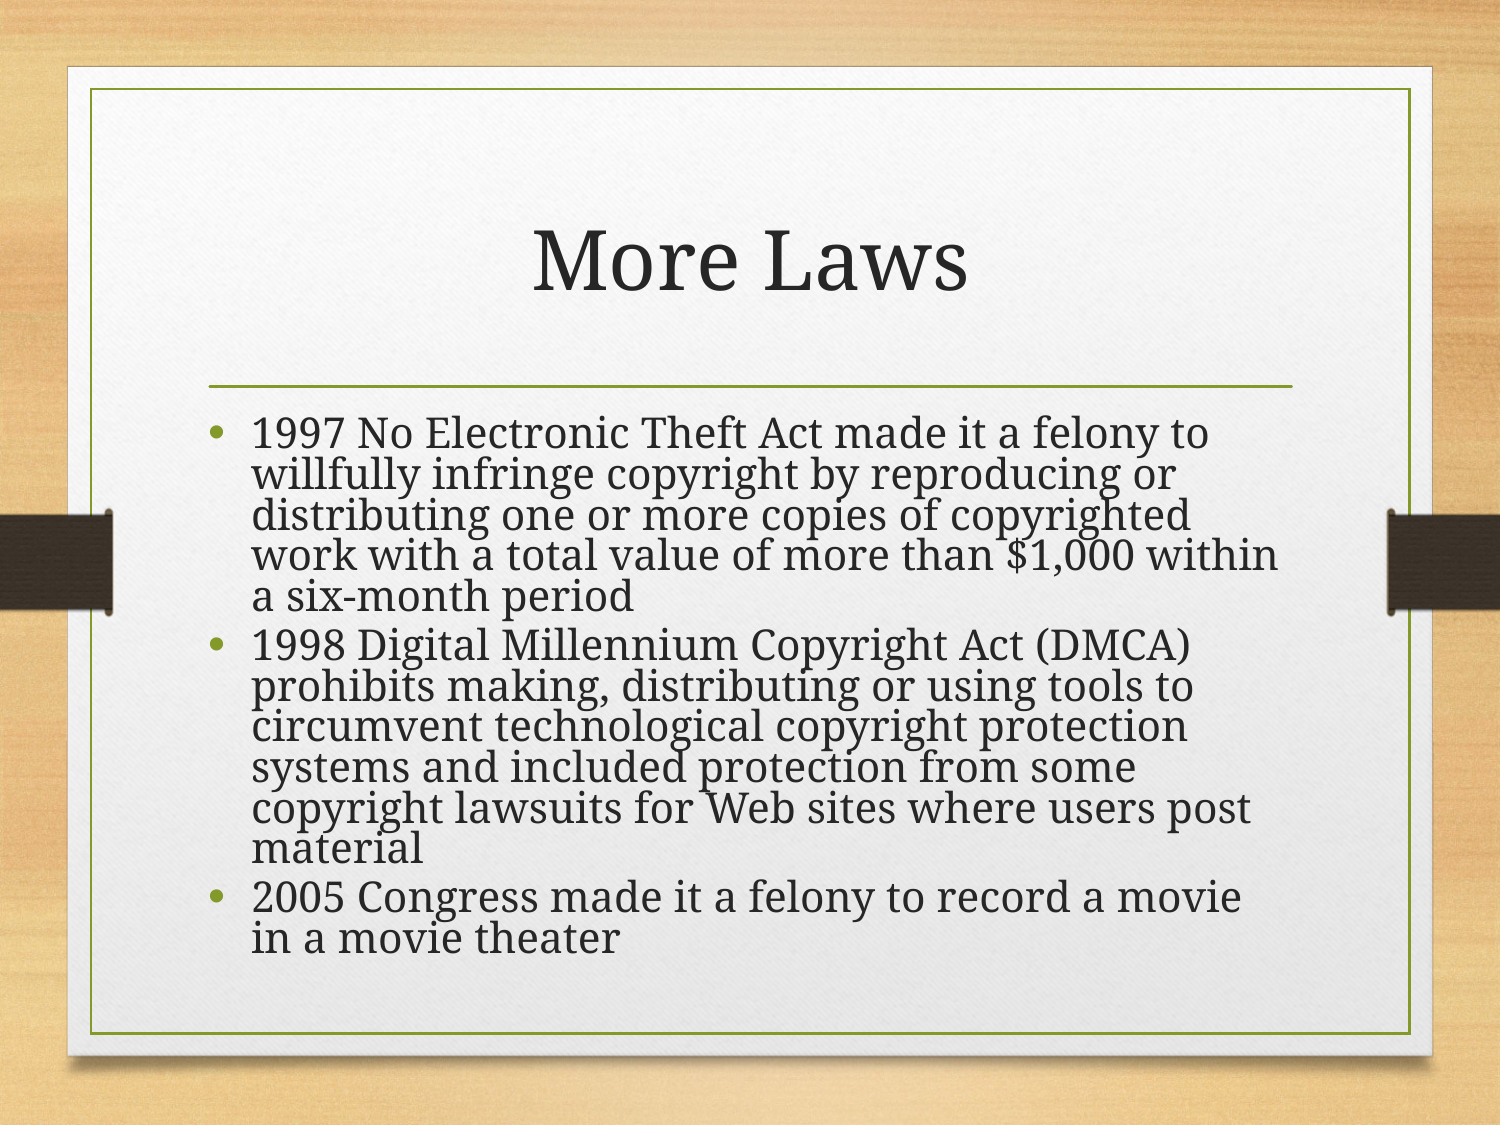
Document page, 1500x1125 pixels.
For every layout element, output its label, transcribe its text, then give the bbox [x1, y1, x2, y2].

title More Laws [193, 150, 1309, 365]
picture [0, 0, 1500, 1125]
list 1997 No Electronic Theft Act made it a felony to willfully infringe copyright by reproducing or distributing one or more copies of copyrighted work with a total value of more than $1,000 within a six-month period 1998 Digital Millennium Copyright Act (DMCA) prohibits making, distributing or using tools to circumvent technological copyright protection systems and included protection from some copyright lawsuits for Web sites where users post material 2005 Congress made it a felony to record a movie in a movie theater [193, 408, 1309, 974]
